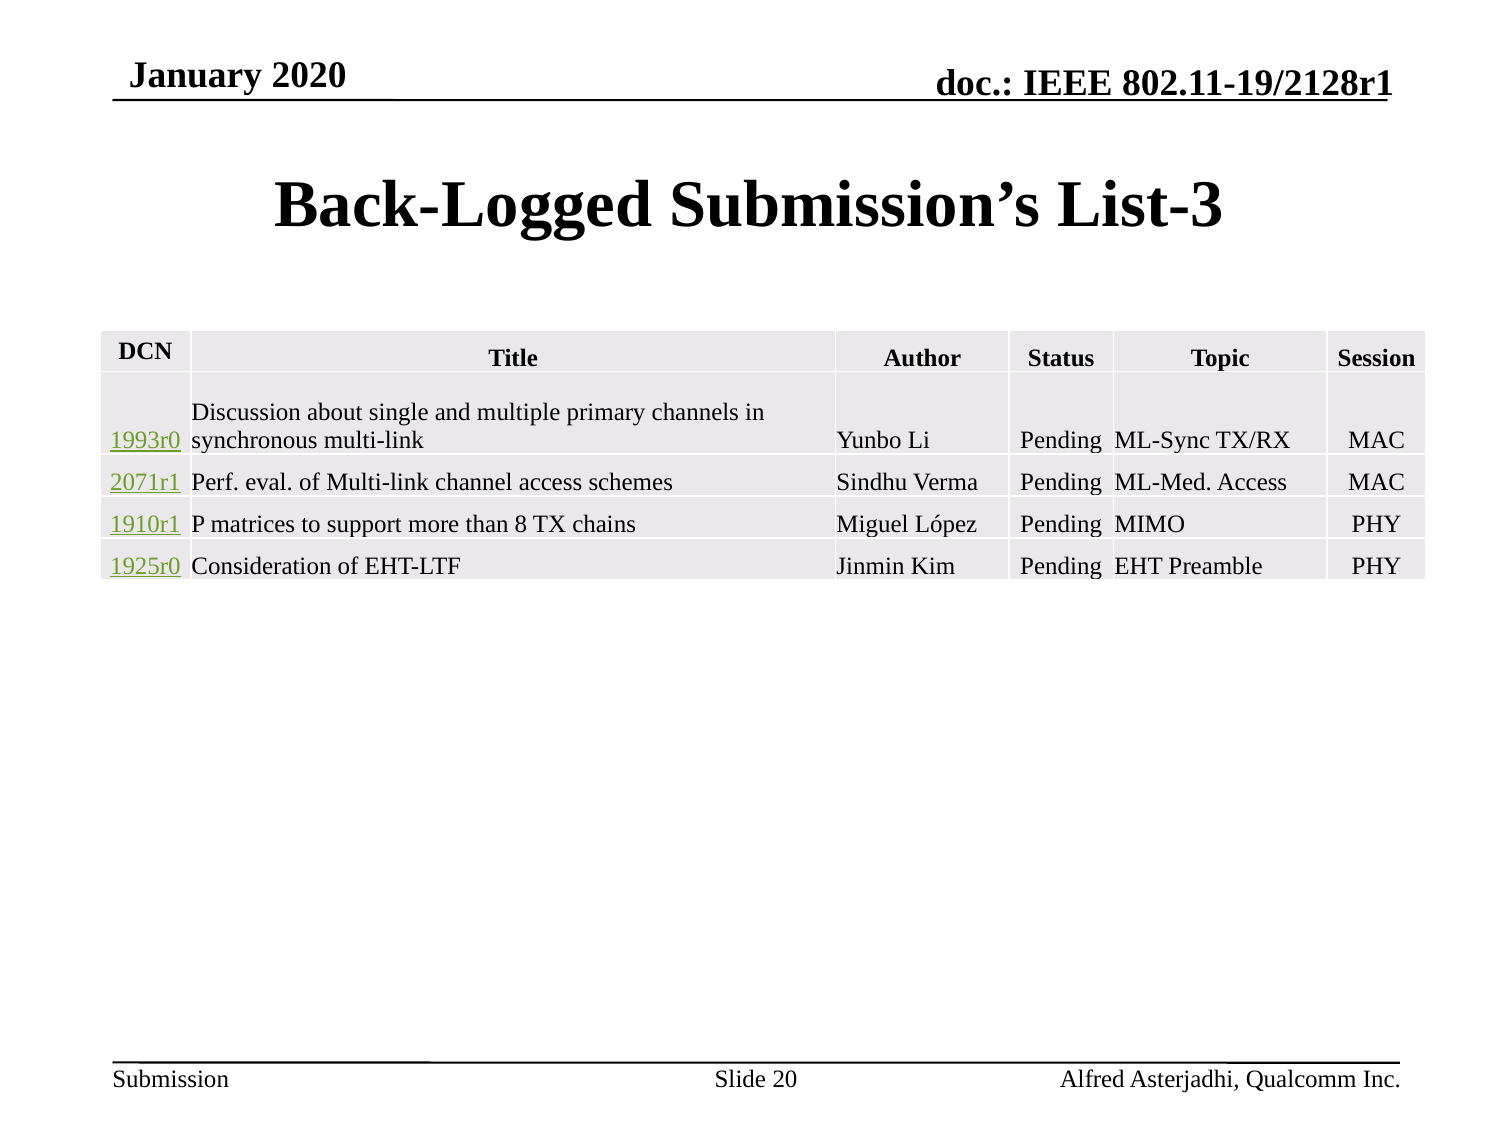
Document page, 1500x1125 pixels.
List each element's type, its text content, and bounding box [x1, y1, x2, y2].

text_box January 2020 [114, 42, 493, 88]
footer Alfred Asterjadhi, Qualcomm Inc. [878, 1061, 1402, 1093]
table_header DCN [101, 331, 190, 371]
table_cell PHY [1328, 539, 1425, 579]
table_cell 1925r0 [101, 539, 190, 579]
table_cell EHT Preamble [1114, 539, 1326, 579]
table_cell Discussion about single and multiple primary channels in synchronous multi-link [192, 372, 835, 453]
table_cell 1910r1 [101, 497, 190, 537]
table_cell Miguel López [836, 497, 1008, 537]
table_cell P matrices to support more than 8 TX chains [192, 497, 835, 537]
table_cell Jinmin Kim [836, 539, 1008, 579]
table_cell Consideration of EHT-LTF [192, 539, 835, 579]
table_cell MAC [1328, 372, 1425, 453]
table_header Session [1328, 331, 1425, 371]
table_cell Pending [1010, 455, 1113, 495]
table_cell Pending [1010, 497, 1113, 537]
table_cell ML-Sync TX/RX [1114, 372, 1326, 453]
table_cell Sindhu Verma [836, 455, 1008, 495]
table_cell Pending [1010, 539, 1113, 579]
table_header Topic [1114, 331, 1326, 371]
table_cell Perf. eval. of Multi-link channel access schemes [192, 455, 835, 495]
table_header Status [1010, 331, 1113, 371]
table_cell MAC [1328, 455, 1425, 495]
title Back-Logged Submission’s List-3 [112, 112, 1388, 288]
table_cell Yunbo Li [836, 372, 1008, 453]
table_cell ML-Med. Access [1114, 455, 1326, 495]
table_cell PHY [1328, 497, 1425, 537]
table_cell 2071r1 [101, 455, 190, 495]
table_cell MIMO [1114, 497, 1326, 537]
table_header Author [836, 331, 1008, 371]
table_cell 1993r0 [101, 372, 190, 453]
table_header Title [192, 331, 835, 371]
table_cell Pending [1010, 372, 1113, 453]
slide_number Slide 20 [712, 1061, 800, 1123]
